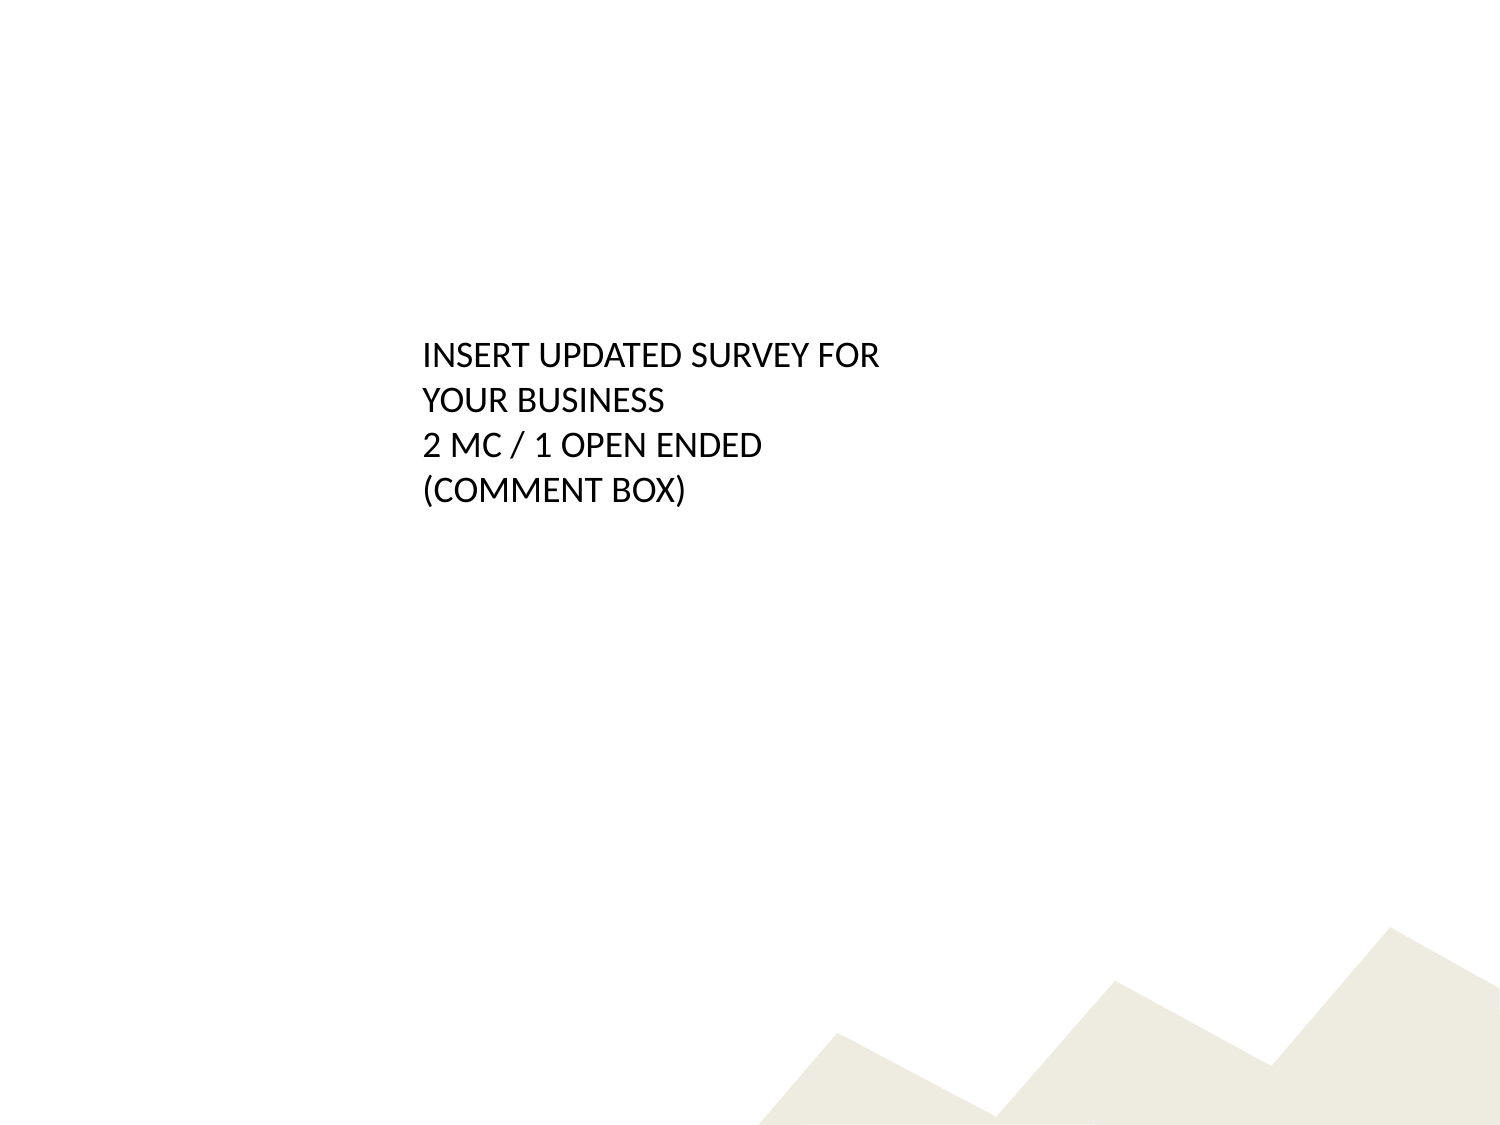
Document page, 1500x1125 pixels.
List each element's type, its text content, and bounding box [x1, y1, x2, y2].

text_box INSERT UPDATED SURVEY FOR YOUR BUSINESS 2 MC / 1 OPEN ENDED (COMMENT BOX) [407, 322, 934, 518]
